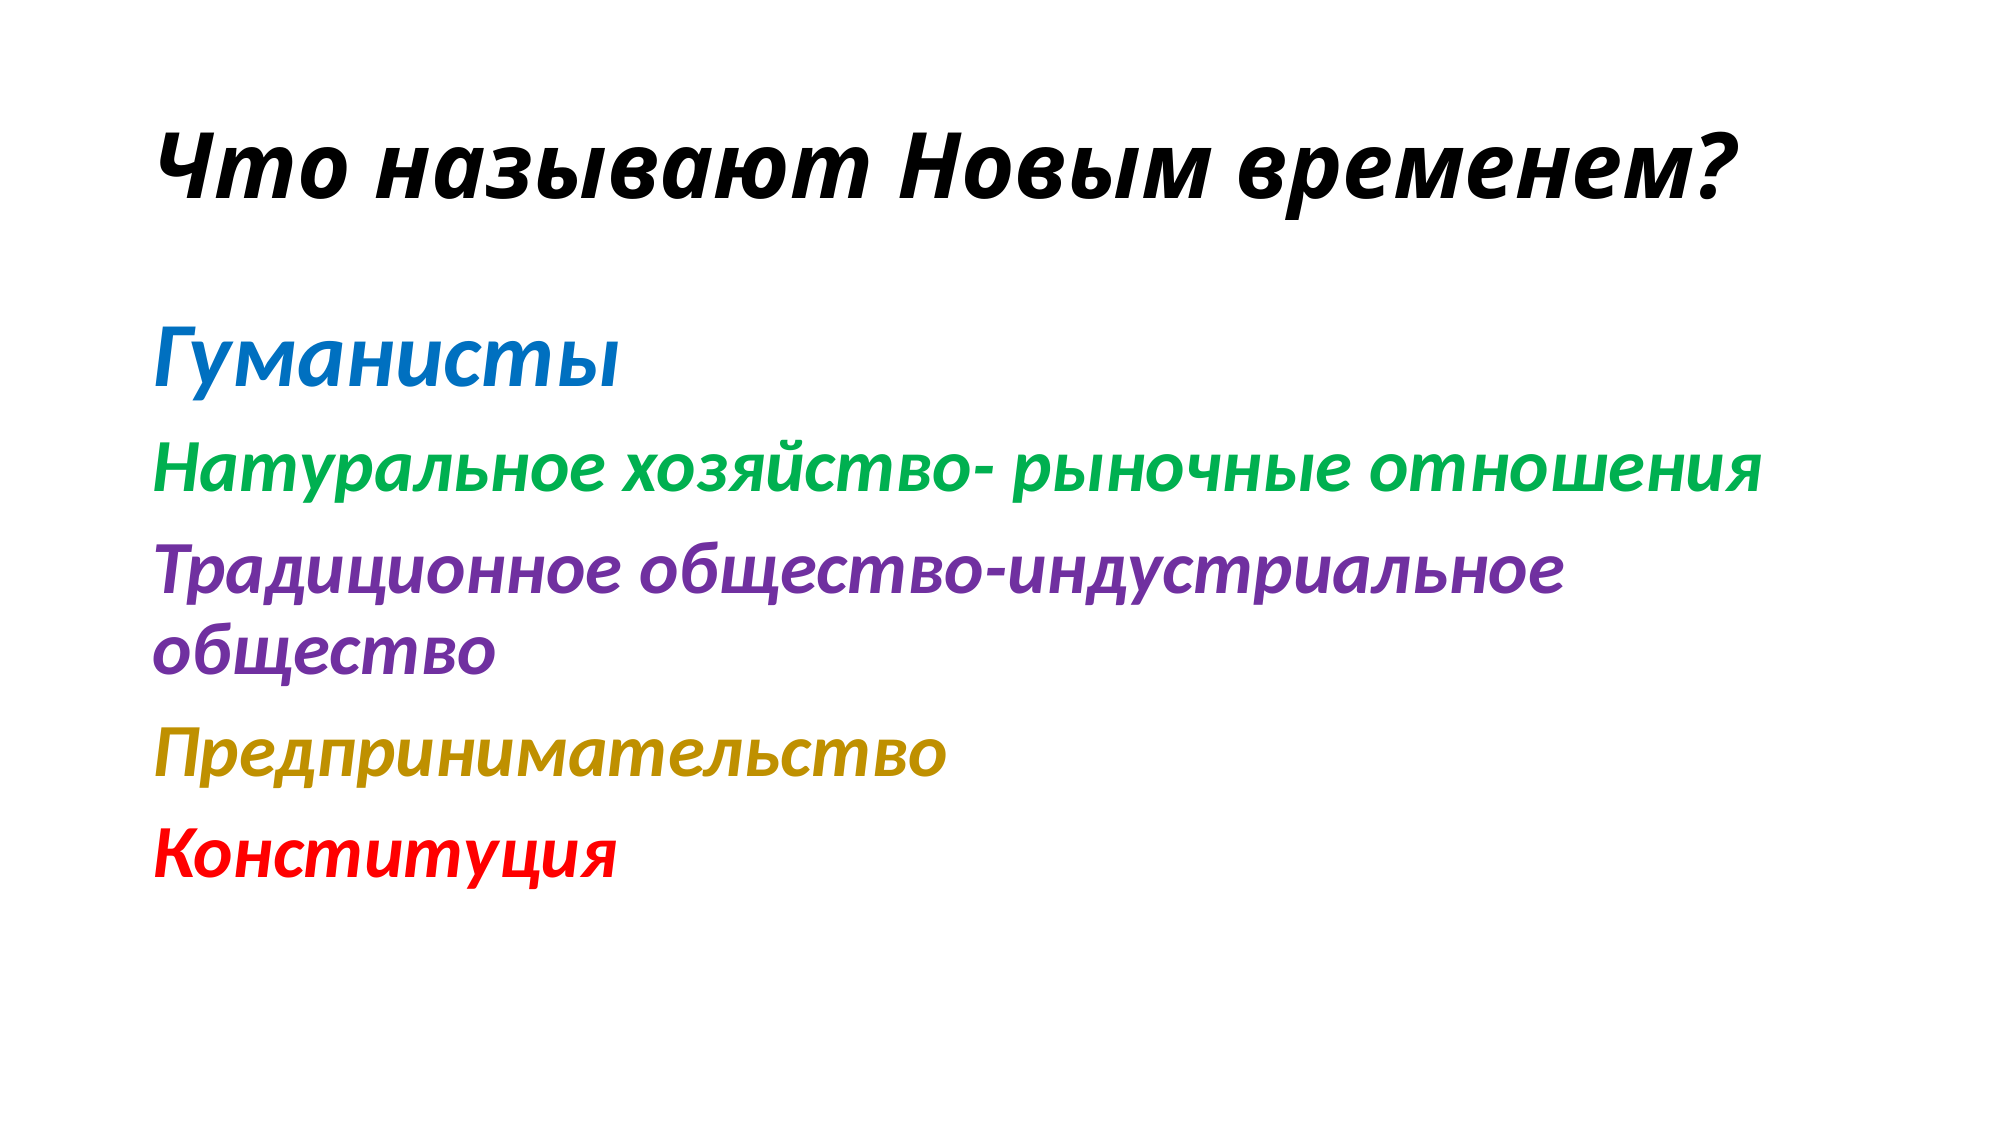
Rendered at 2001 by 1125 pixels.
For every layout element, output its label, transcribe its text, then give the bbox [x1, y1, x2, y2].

title Что называют Новым временем? [137, 59, 1863, 278]
list Гуманисты Натуральное хозяйство- рыночные отношения Традиционное общество-индустриальное общество Предпринимательство Конституция [137, 299, 1863, 1014]
